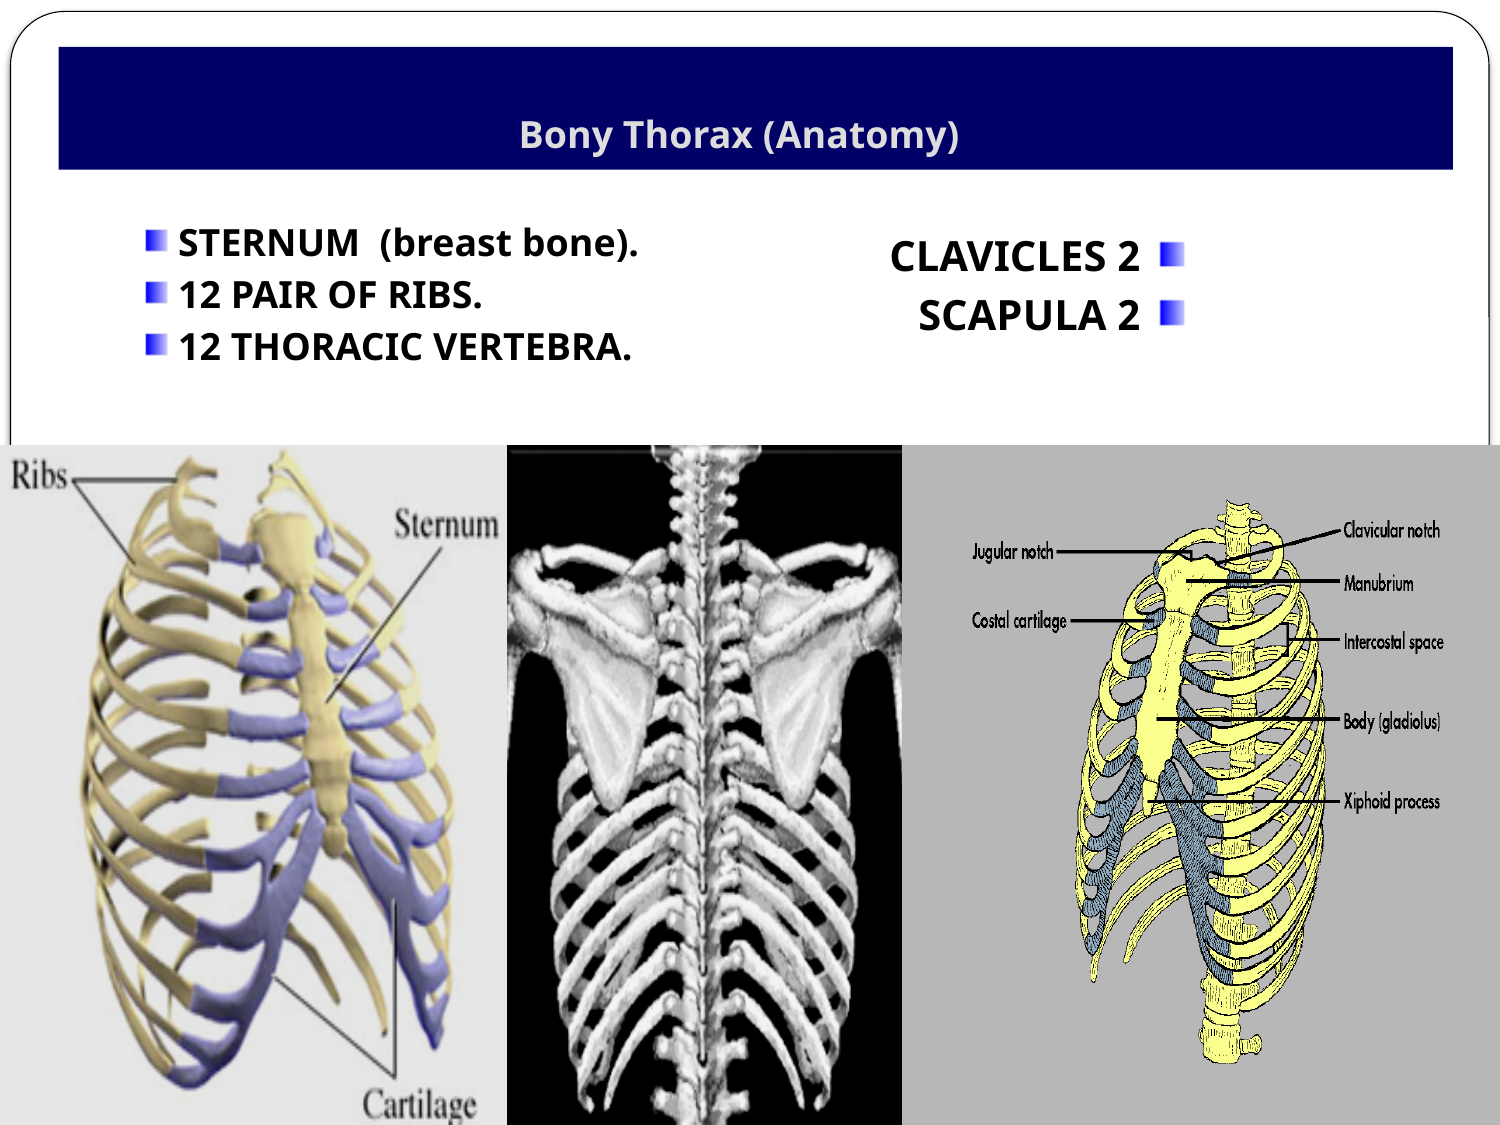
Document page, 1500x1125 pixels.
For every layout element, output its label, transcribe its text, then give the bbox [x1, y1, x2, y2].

text_box Bony Thorax (Anatomy) [58, 46, 1453, 170]
picture [1158, 298, 1188, 329]
picture [144, 332, 170, 358]
text_box 2 CLAVICLES 2 SCAPULA [726, 222, 1278, 411]
picture [144, 228, 170, 254]
picture [0, 445, 1500, 1125]
picture [1158, 240, 1188, 270]
list STERNUM (breast bone). 12 PAIR OF RIBS. 12 THORACIC VERTEBRA. [82, 210, 692, 443]
picture [144, 280, 170, 306]
